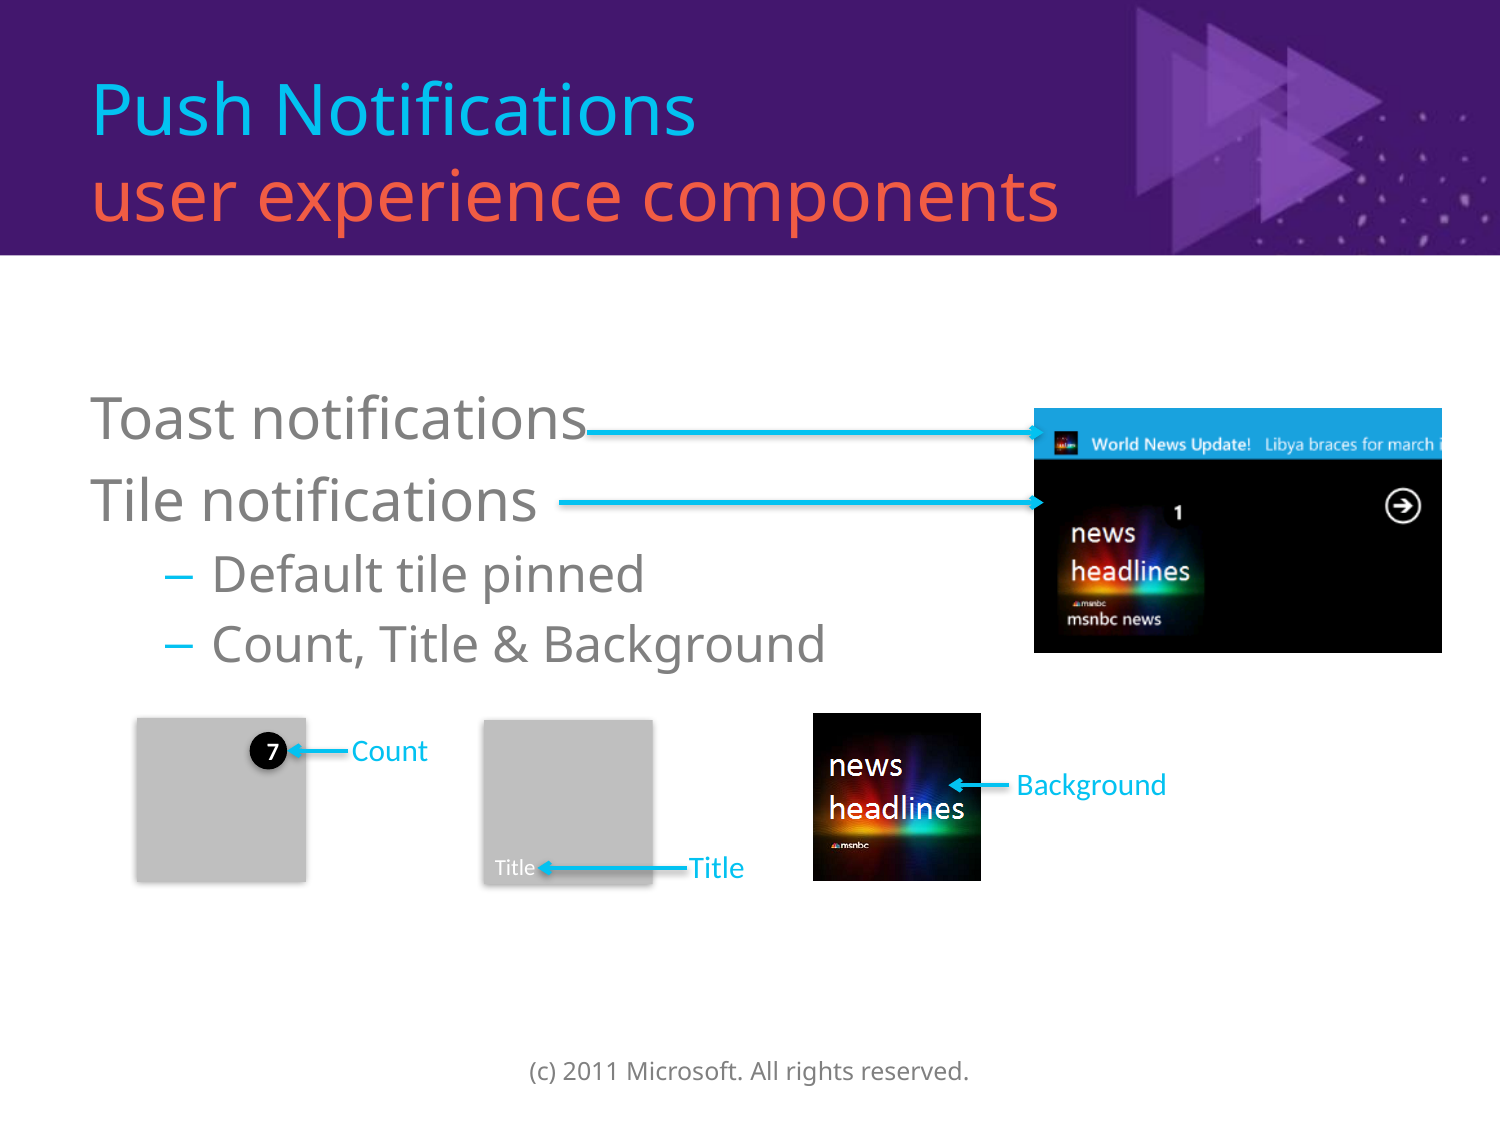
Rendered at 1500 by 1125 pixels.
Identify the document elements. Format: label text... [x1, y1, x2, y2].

title Push Notifications user experience components [75, 56, 1425, 244]
picture [0, 0, 1500, 255]
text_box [136, 712, 1176, 886]
footer (c) 2011 Microsoft. All rights reserved. [512, 1042, 988, 1103]
list Toast notifications Tile notifications Default tile pinned Count, Title & Background [75, 373, 1425, 1005]
picture [1033, 408, 1442, 653]
